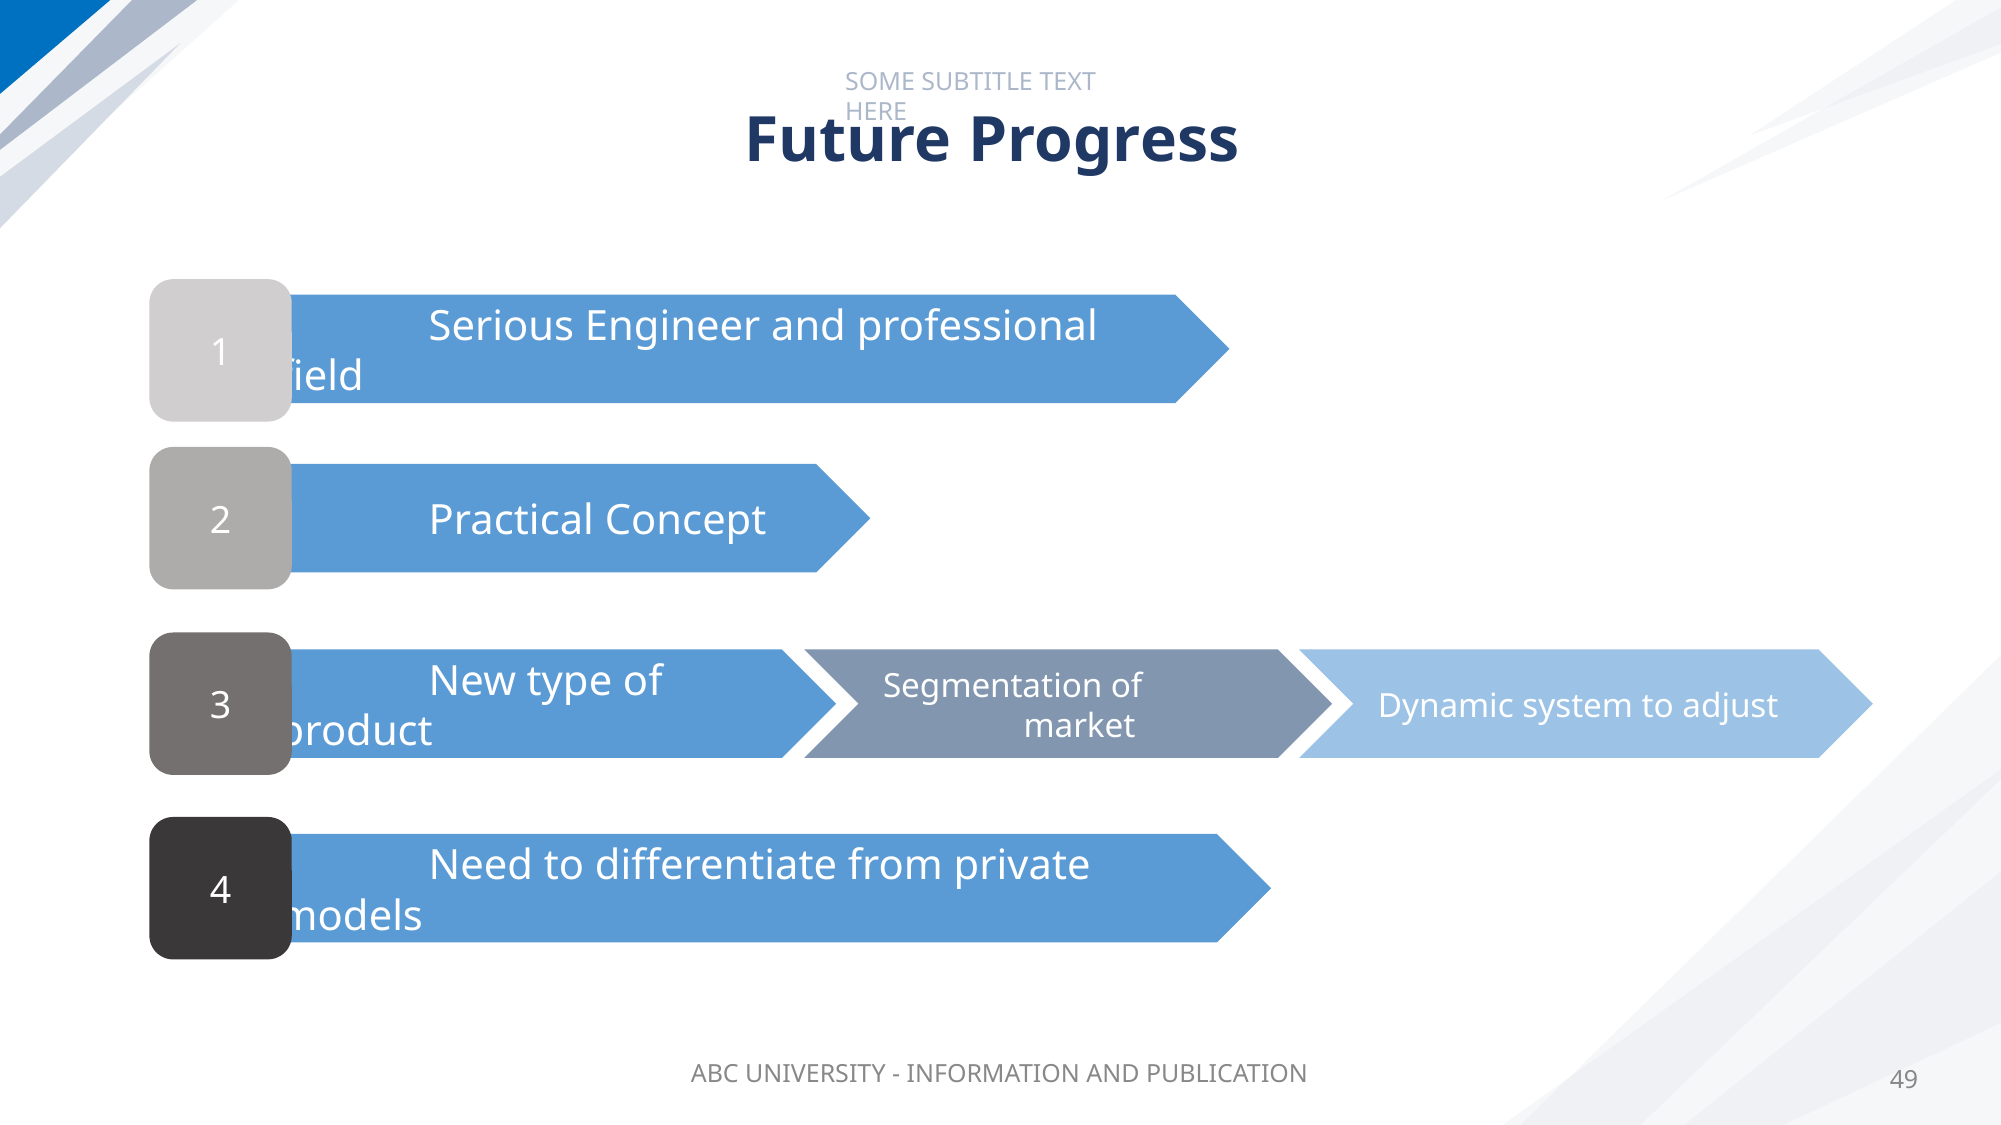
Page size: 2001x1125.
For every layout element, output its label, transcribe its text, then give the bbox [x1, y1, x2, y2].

text_box New type of product [291, 649, 837, 758]
text_box SOME SUBTITLE TEXT HERE [830, 57, 1170, 104]
text_box Serious Engineer and professional field [291, 294, 1230, 404]
text_box Segmentation of market [804, 649, 1333, 758]
text_box Need to differentiate from private models [291, 833, 1272, 943]
text_box 1 [149, 279, 292, 422]
title Future Progress [137, 73, 1863, 210]
text_box Dynamic system to adjust [1299, 649, 1873, 758]
text_box Practical Concept [291, 463, 871, 573]
slide_number ‹#› [1868, 1050, 1934, 1111]
text_box 3 [149, 632, 292, 775]
text_box 4 [149, 816, 292, 960]
footer ABC UNIVERSITY - INFORMATION AND PUBLICATION [662, 1042, 1338, 1103]
text_box 2 [149, 446, 292, 590]
